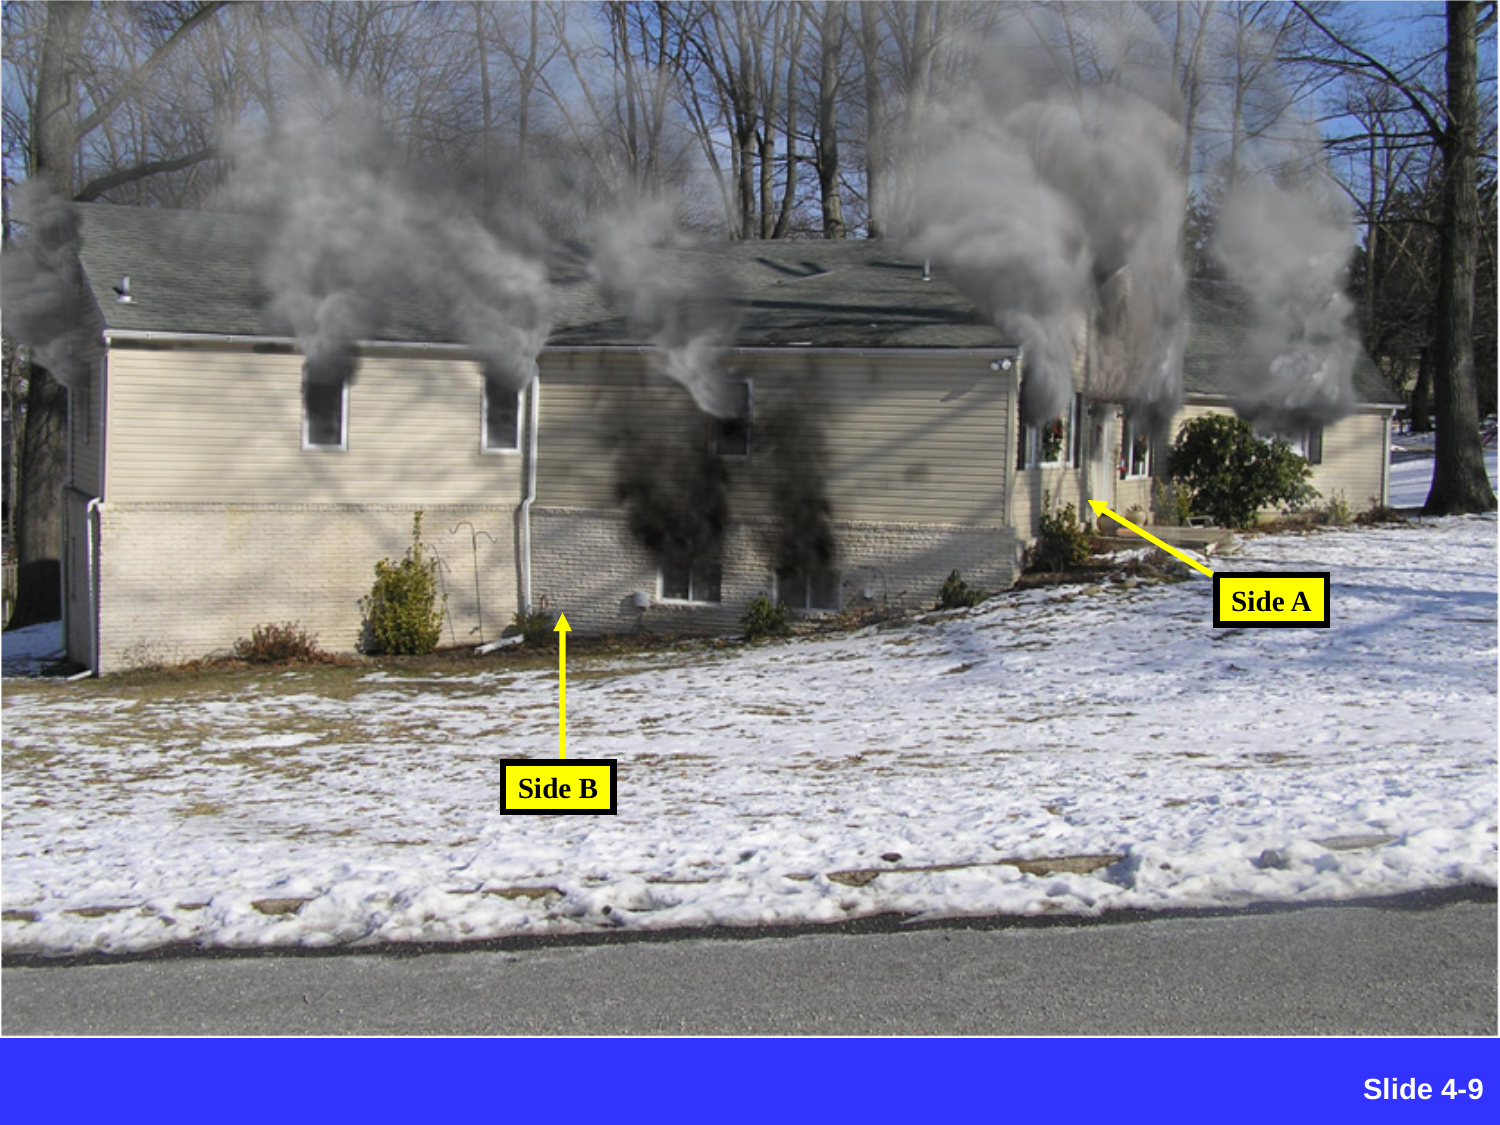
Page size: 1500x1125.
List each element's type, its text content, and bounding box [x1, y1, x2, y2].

picture [0, 0, 1500, 1038]
slide_number Slide 4-86 [1148, 1062, 1499, 1125]
